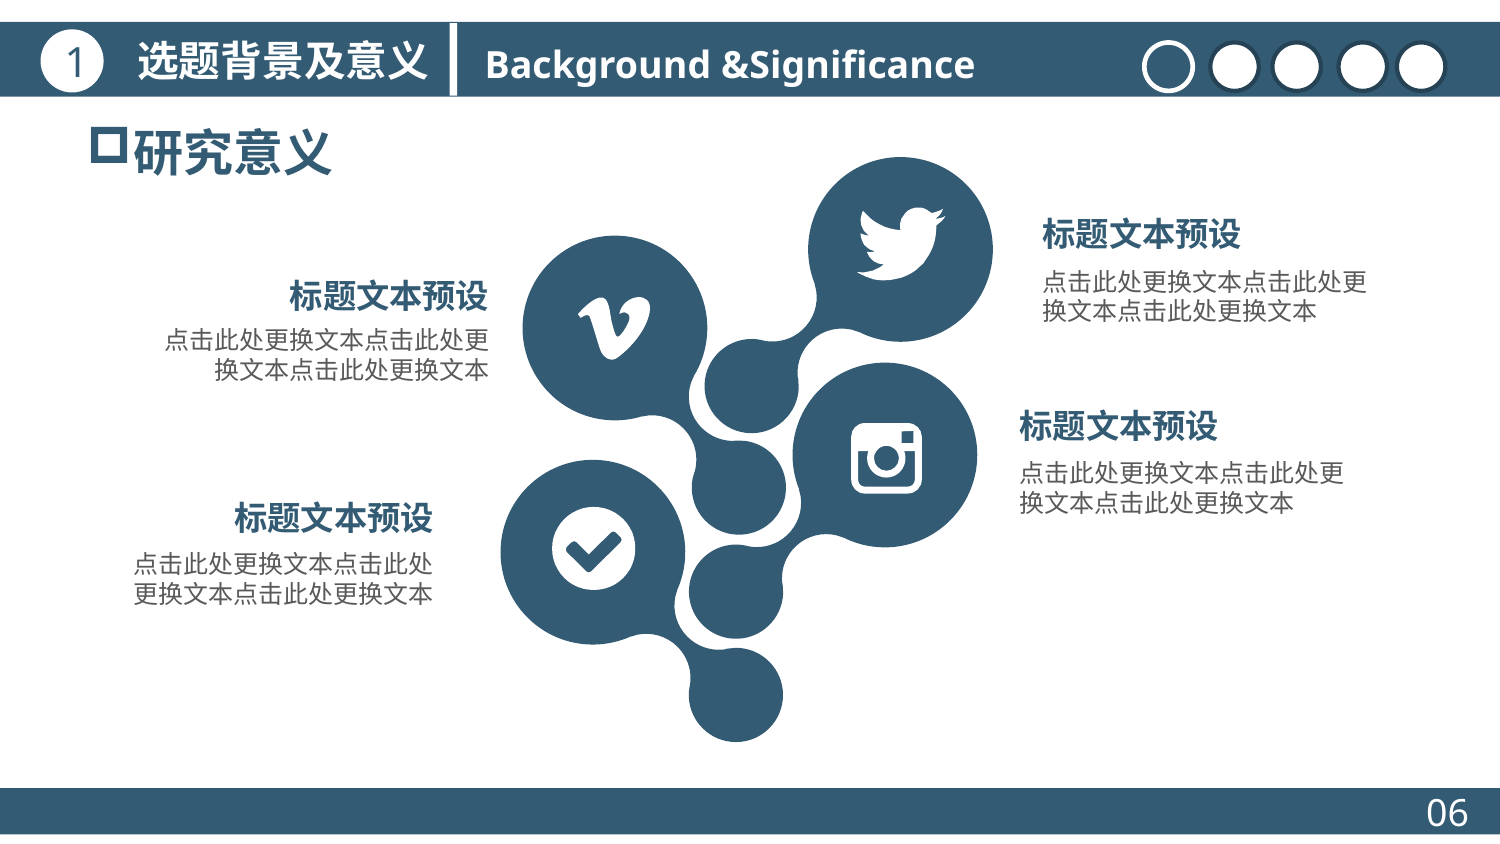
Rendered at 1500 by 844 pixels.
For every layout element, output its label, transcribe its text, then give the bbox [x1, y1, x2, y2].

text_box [149, 274, 502, 392]
text_box 研究意义 [72, 114, 424, 190]
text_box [0, 21, 1500, 98]
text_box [1030, 212, 1388, 333]
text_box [671, 207, 1014, 396]
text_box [767, 415, 999, 601]
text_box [97, 496, 447, 616]
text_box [1007, 404, 1366, 525]
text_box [570, 218, 756, 499]
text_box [476, 506, 820, 701]
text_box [0, 781, 1500, 843]
